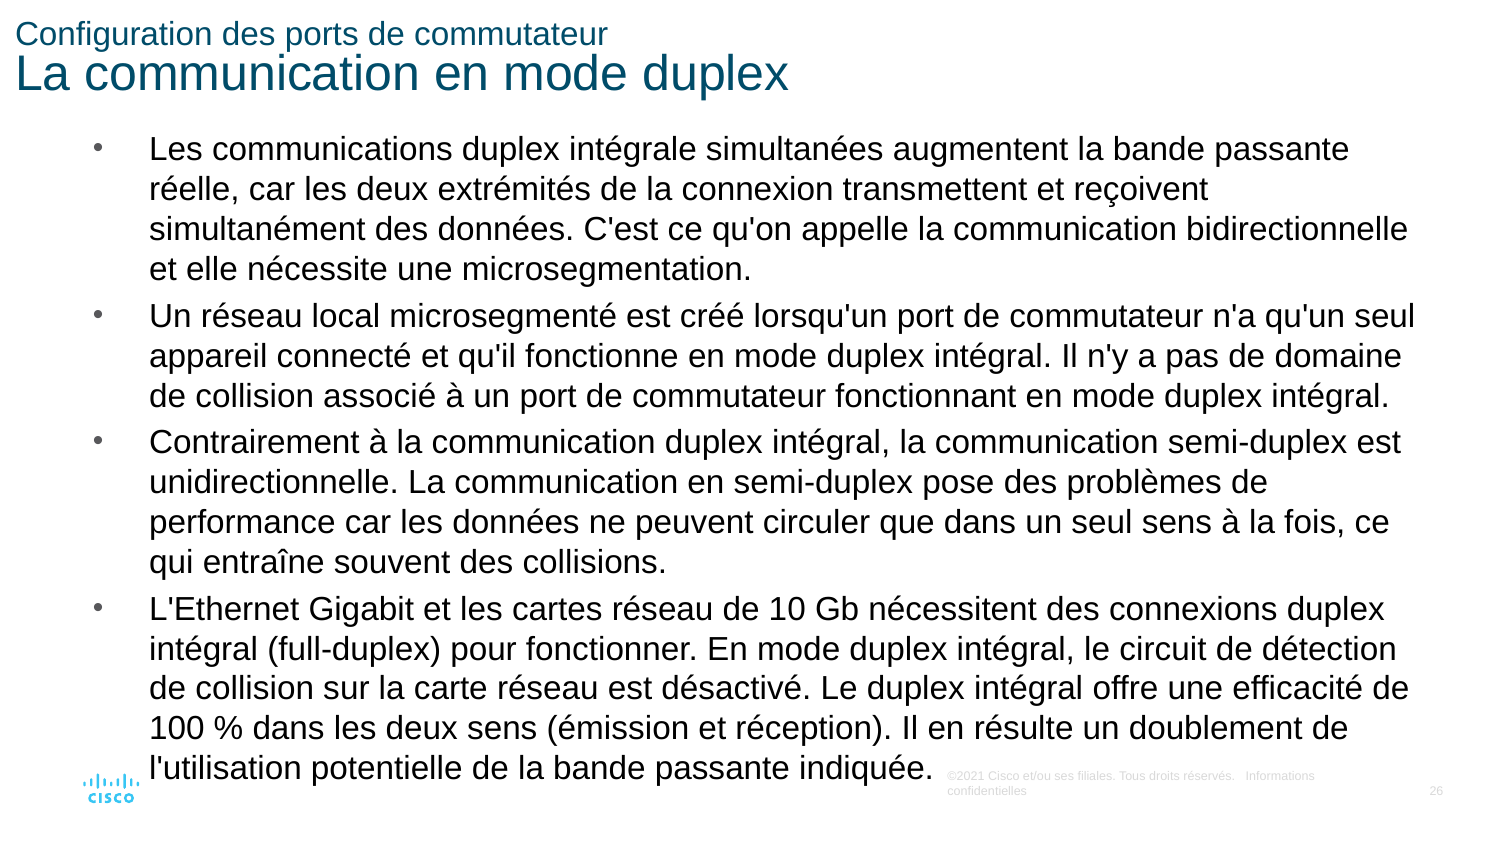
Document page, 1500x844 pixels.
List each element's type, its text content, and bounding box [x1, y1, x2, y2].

title Configuration des ports de commutateur La communication en mode duplex [0, 0, 1369, 121]
list Les communications duplex intégrale simultanées augmentent la bande passante réelle, car les deux extrémités de la connexion transmettent et reçoivent simultanément des données. C'est ce qu'on appelle la communication bidirectionnelle et elle nécessite une microsegmentation. Un réseau local microsegmenté est créé lorsqu'un port de commutateur n'a qu'un seul appareil connecté et qu'il fonctionne en mode duplex intégral. Il n'y a pas de domaine de collision associé à un port de commutateur fonctionnant en mode duplex intégral. Contrairement à la communication duplex intégral, la communication semi-duplex est unidirectionnelle. La communication en semi-duplex pose des problèmes de performance car les données ne peuvent circuler que dans un seul sens à la fois, ce qui entraîne souvent des collisions. L'Ethernet Gigabit et les cartes réseau de 10 Gb nécessitent des connexions duplex intégral (full-duplex) pour fonctionner. En mode duplex intégral, le circuit de détection de collision sur la carte réseau est désactivé. Le duplex intégral offre une efficacité de 100 % dans les deux sens (émission et réception). Il en résulte un doublement de l'utilisation potentielle de la bande passante indiquée. [77, 120, 1437, 726]
